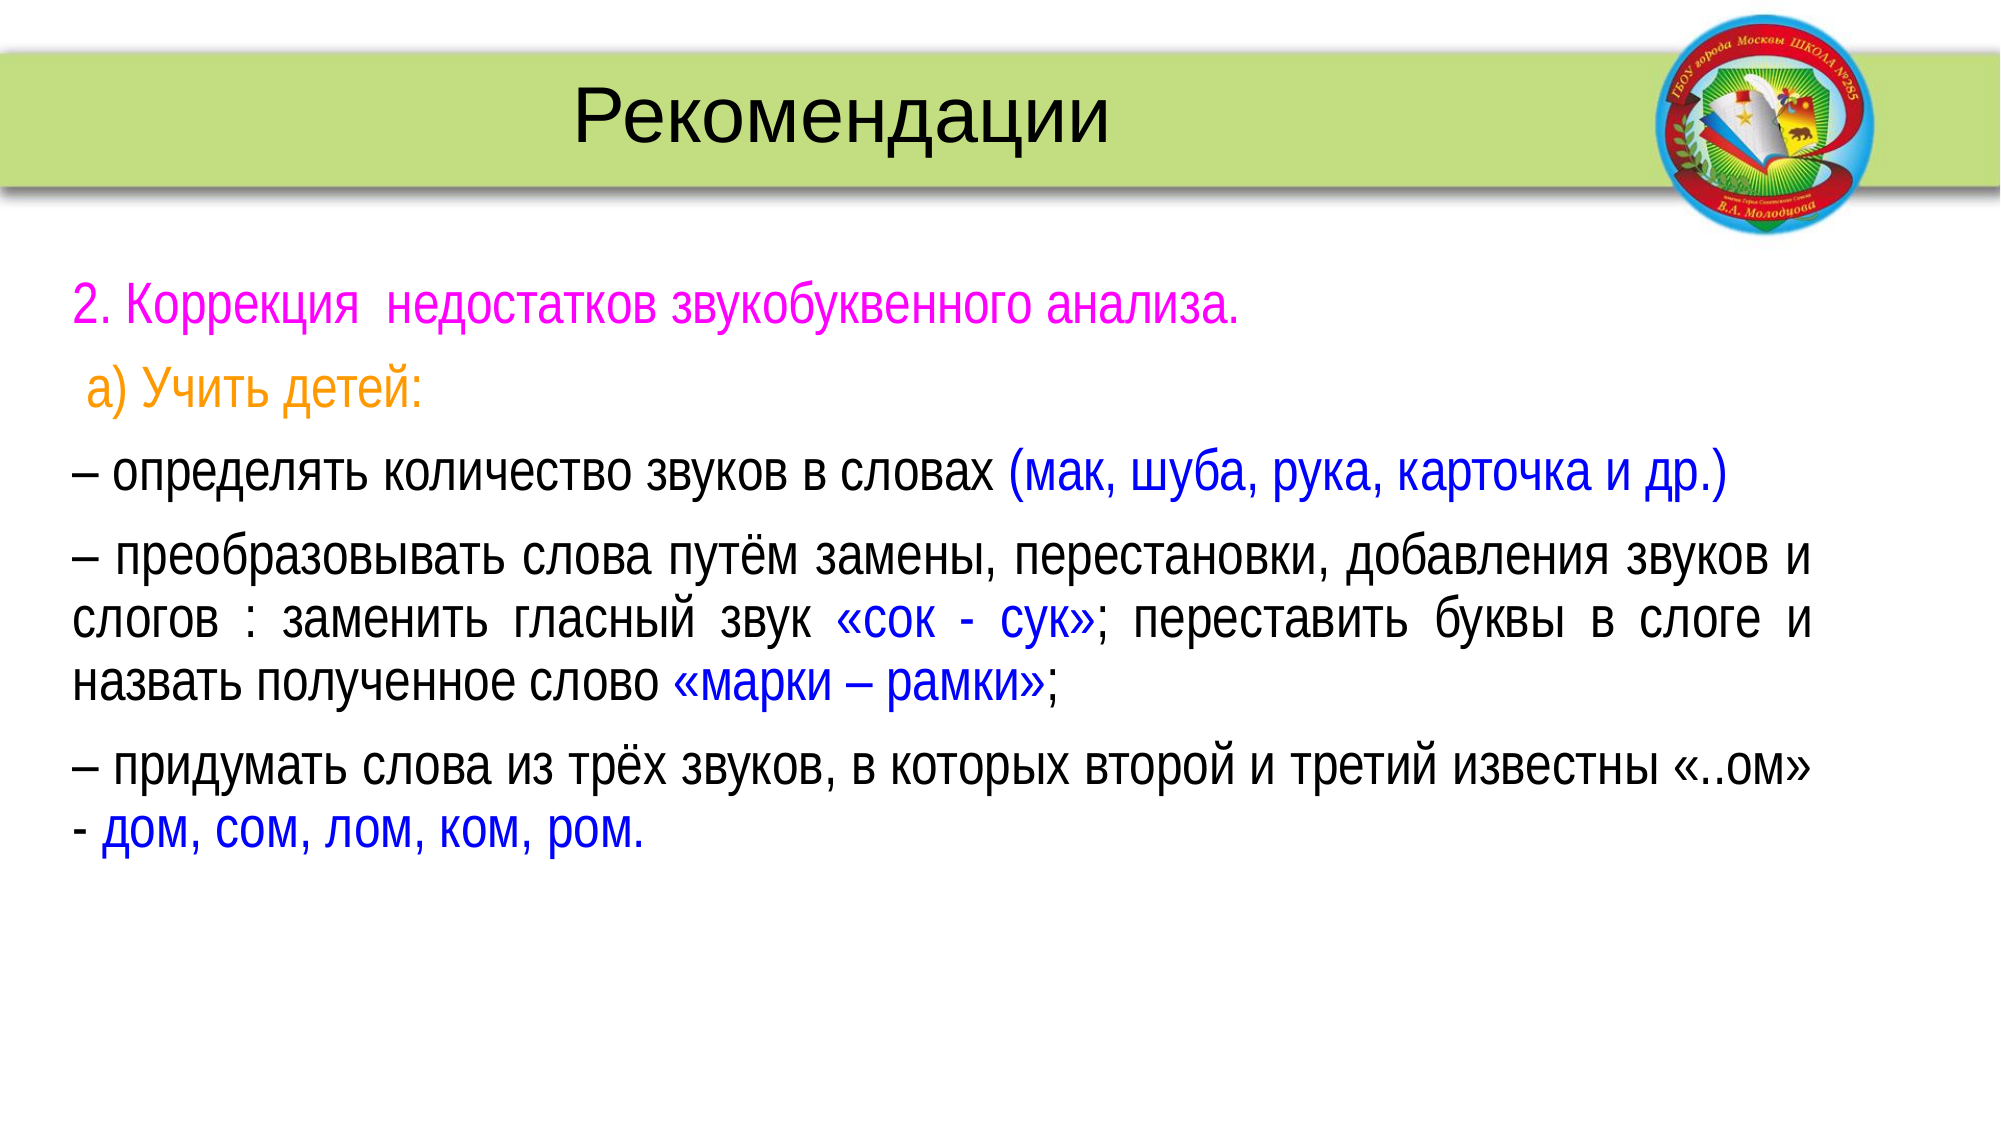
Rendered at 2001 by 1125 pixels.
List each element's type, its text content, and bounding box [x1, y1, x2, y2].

title Рекомендации [53, 52, 1632, 182]
list 2. Коррекция недостатков звукобуквенного анализа. а) Учить детей: – определять количество звуков в словах (мак, шуба, рука, карточка и др.) – преобразовывать слова путём замены, перестановки, добавления звуков и слогов : заменить гласный звук «сок - сук»; переставить буквы в слоге и назвать полученное слово «марки – рамки»; – придумать слова из трёх звуков, в которых второй и третий известны «..ом» - дом, сом, лом, ком, ром. [57, 265, 1829, 982]
picture [0, 0, 2001, 1125]
